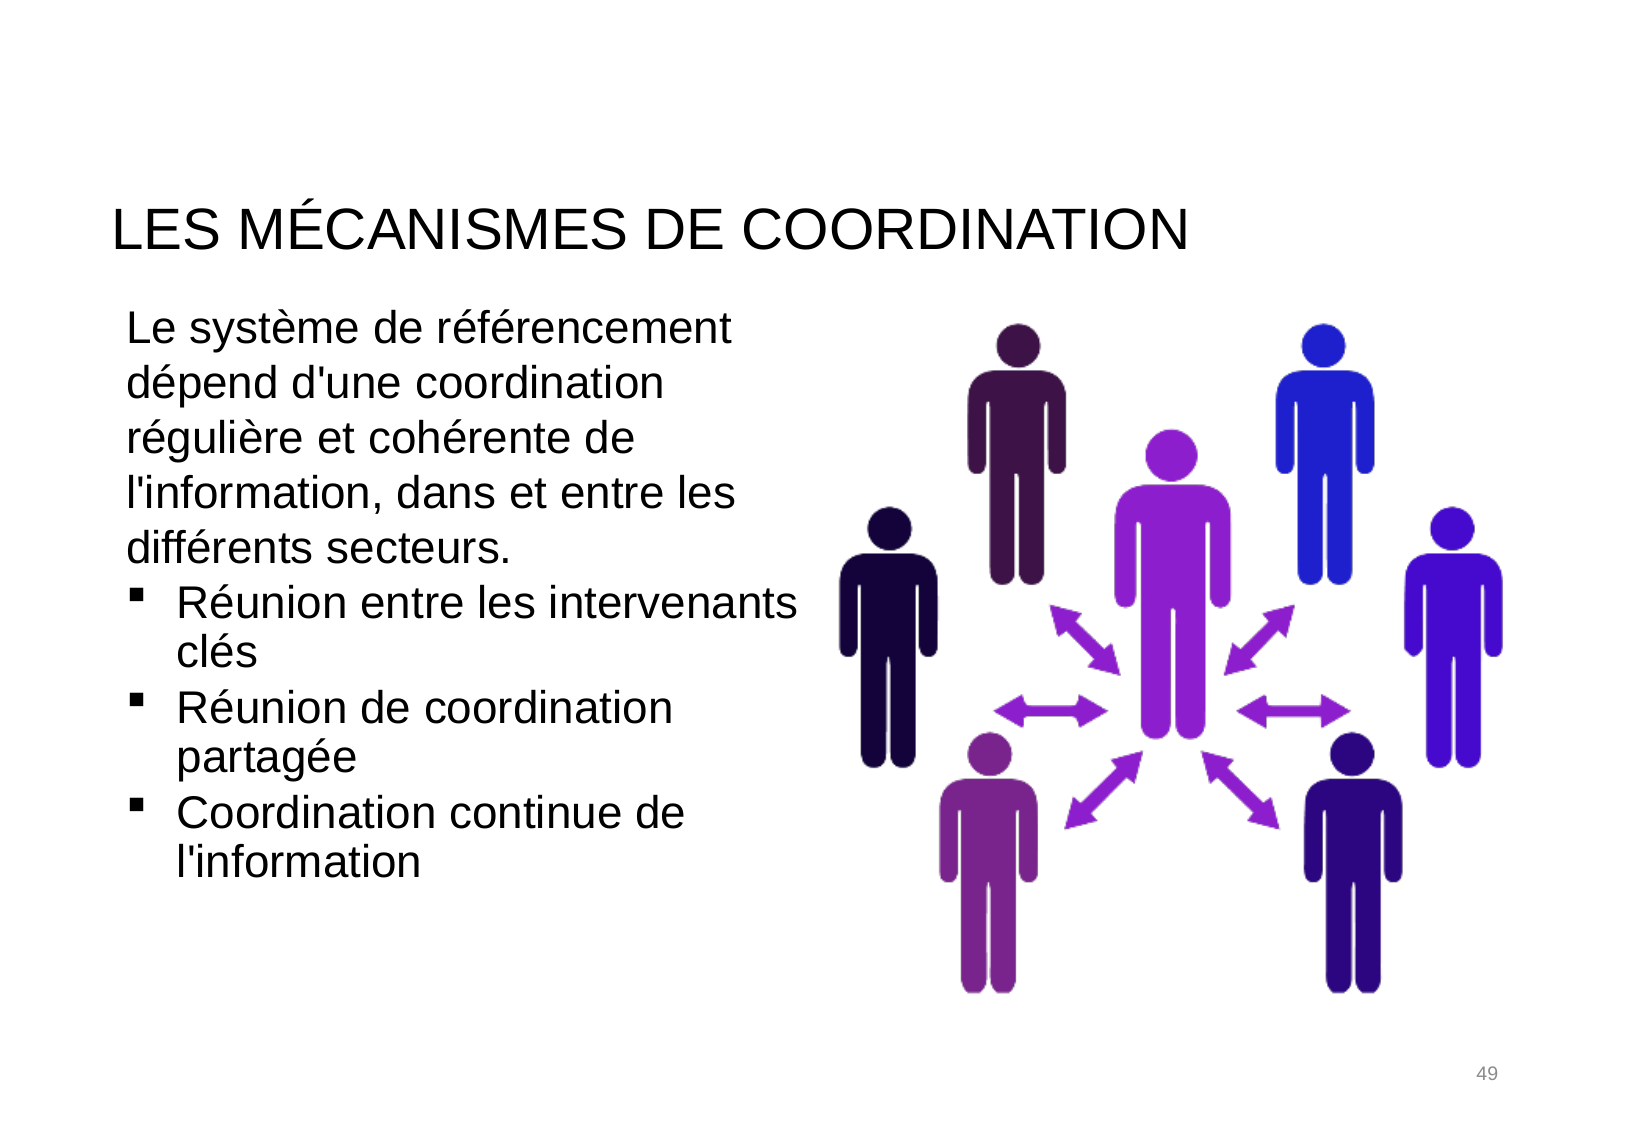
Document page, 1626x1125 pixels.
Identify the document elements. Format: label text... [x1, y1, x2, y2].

title Les mécanismes de coordination [111, 59, 1514, 270]
slide_number 49 [1147, 1042, 1514, 1103]
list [822, 305, 1514, 1006]
list Le système de référencement dépend d'une coordination régulière et cohérente de l'information, dans et entre les différents secteurs. Réunion entre les intervenants clés Réunion de coordination partagée Coordination continue de l'information [111, 297, 803, 1014]
